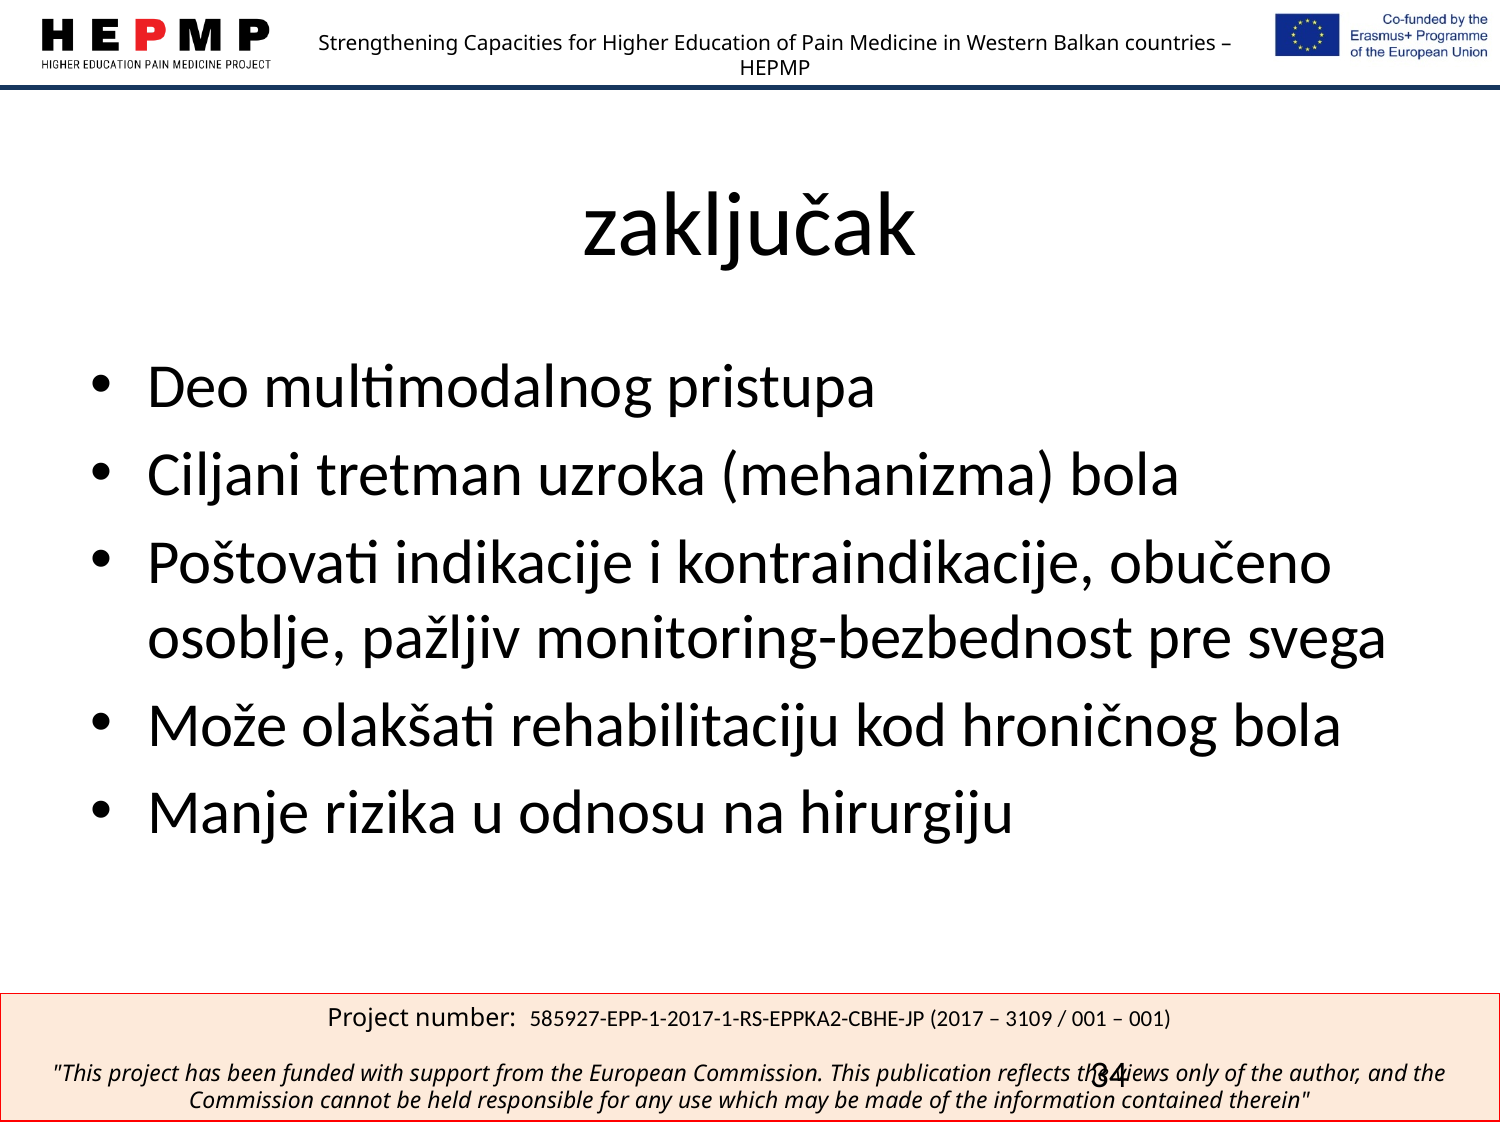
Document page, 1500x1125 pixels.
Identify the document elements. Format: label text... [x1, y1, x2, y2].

title zaključak [75, 125, 1425, 313]
slide_number 34 [1074, 1042, 1425, 1103]
list Deo multimodalnog pristupa Ciljani tretman uzroka (mehanizma) bola Poštovati indikacije i kontraindikacije, obučeno osoblje, pažljiv monitoring-bezbednost pre svega Može olakšati rehabilitaciju kod hroničnog bola Manje rizika u odnosu na hirurgiju [75, 337, 1425, 975]
picture [0, 0, 300, 100]
picture [1262, 1, 1498, 69]
